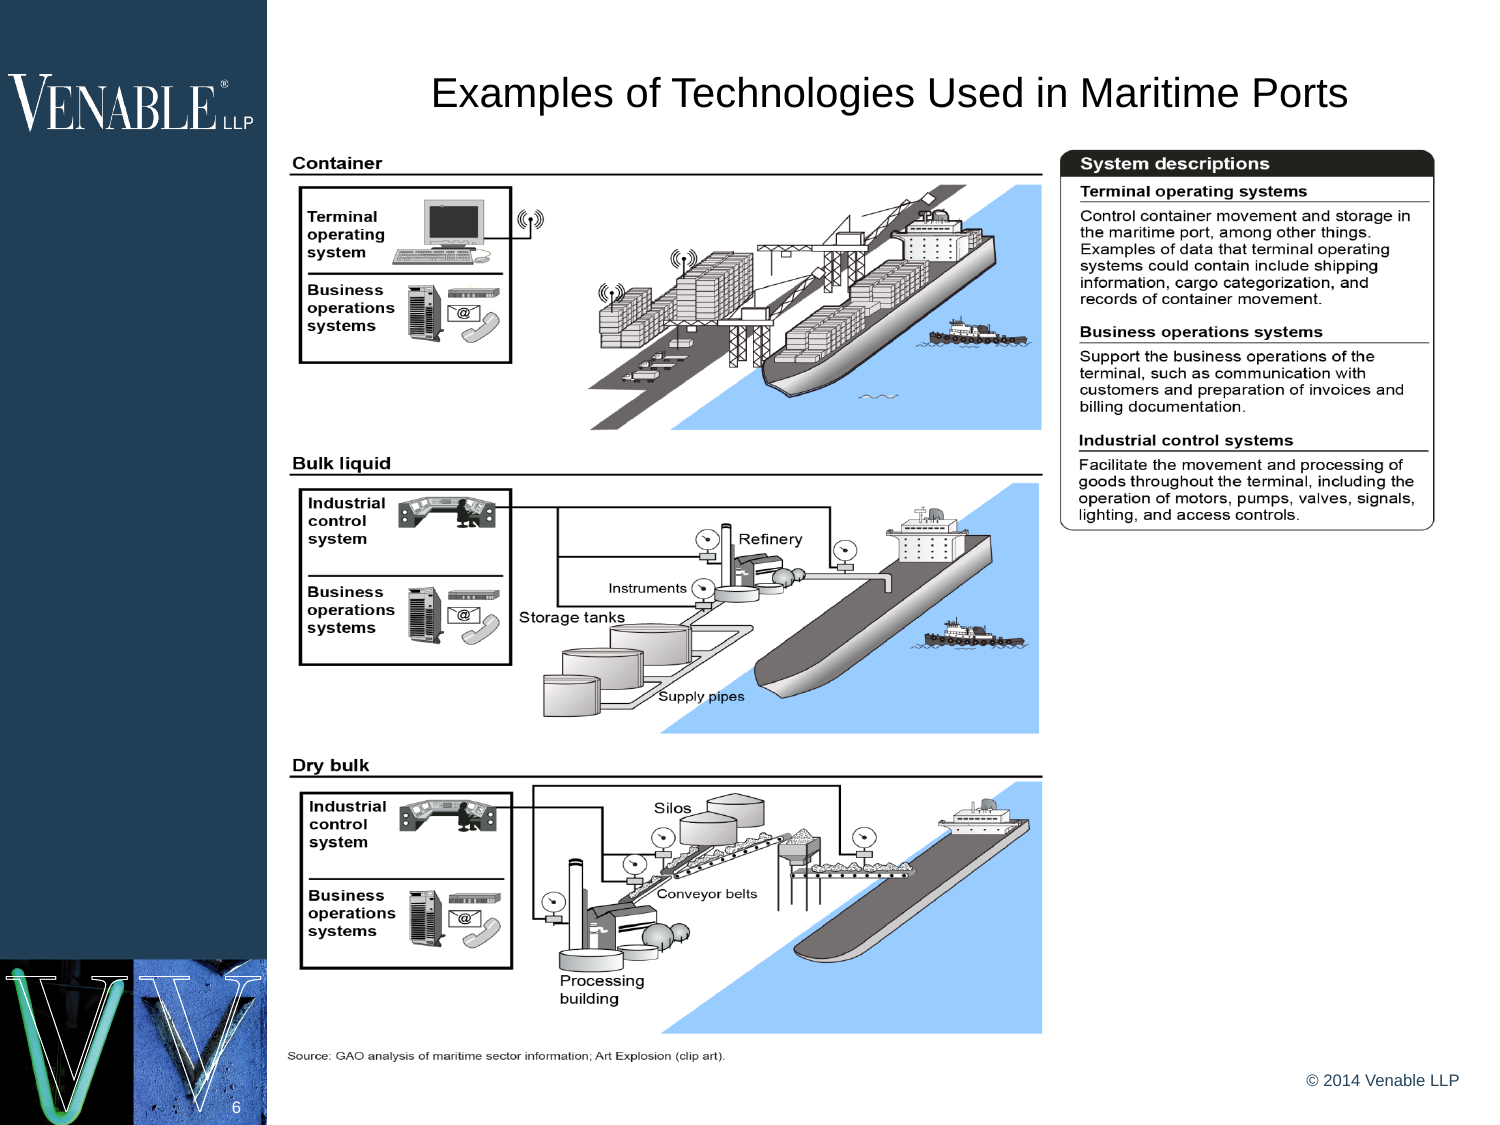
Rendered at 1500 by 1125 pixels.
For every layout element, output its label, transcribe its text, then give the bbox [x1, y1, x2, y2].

footer © 2014 Venable LLP [999, 1062, 1475, 1100]
picture [287, 137, 1463, 1063]
title Examples of Technologies Used in Maritime Ports [312, 37, 1468, 150]
picture [0, 959, 267, 1125]
picture [8, 74, 253, 132]
